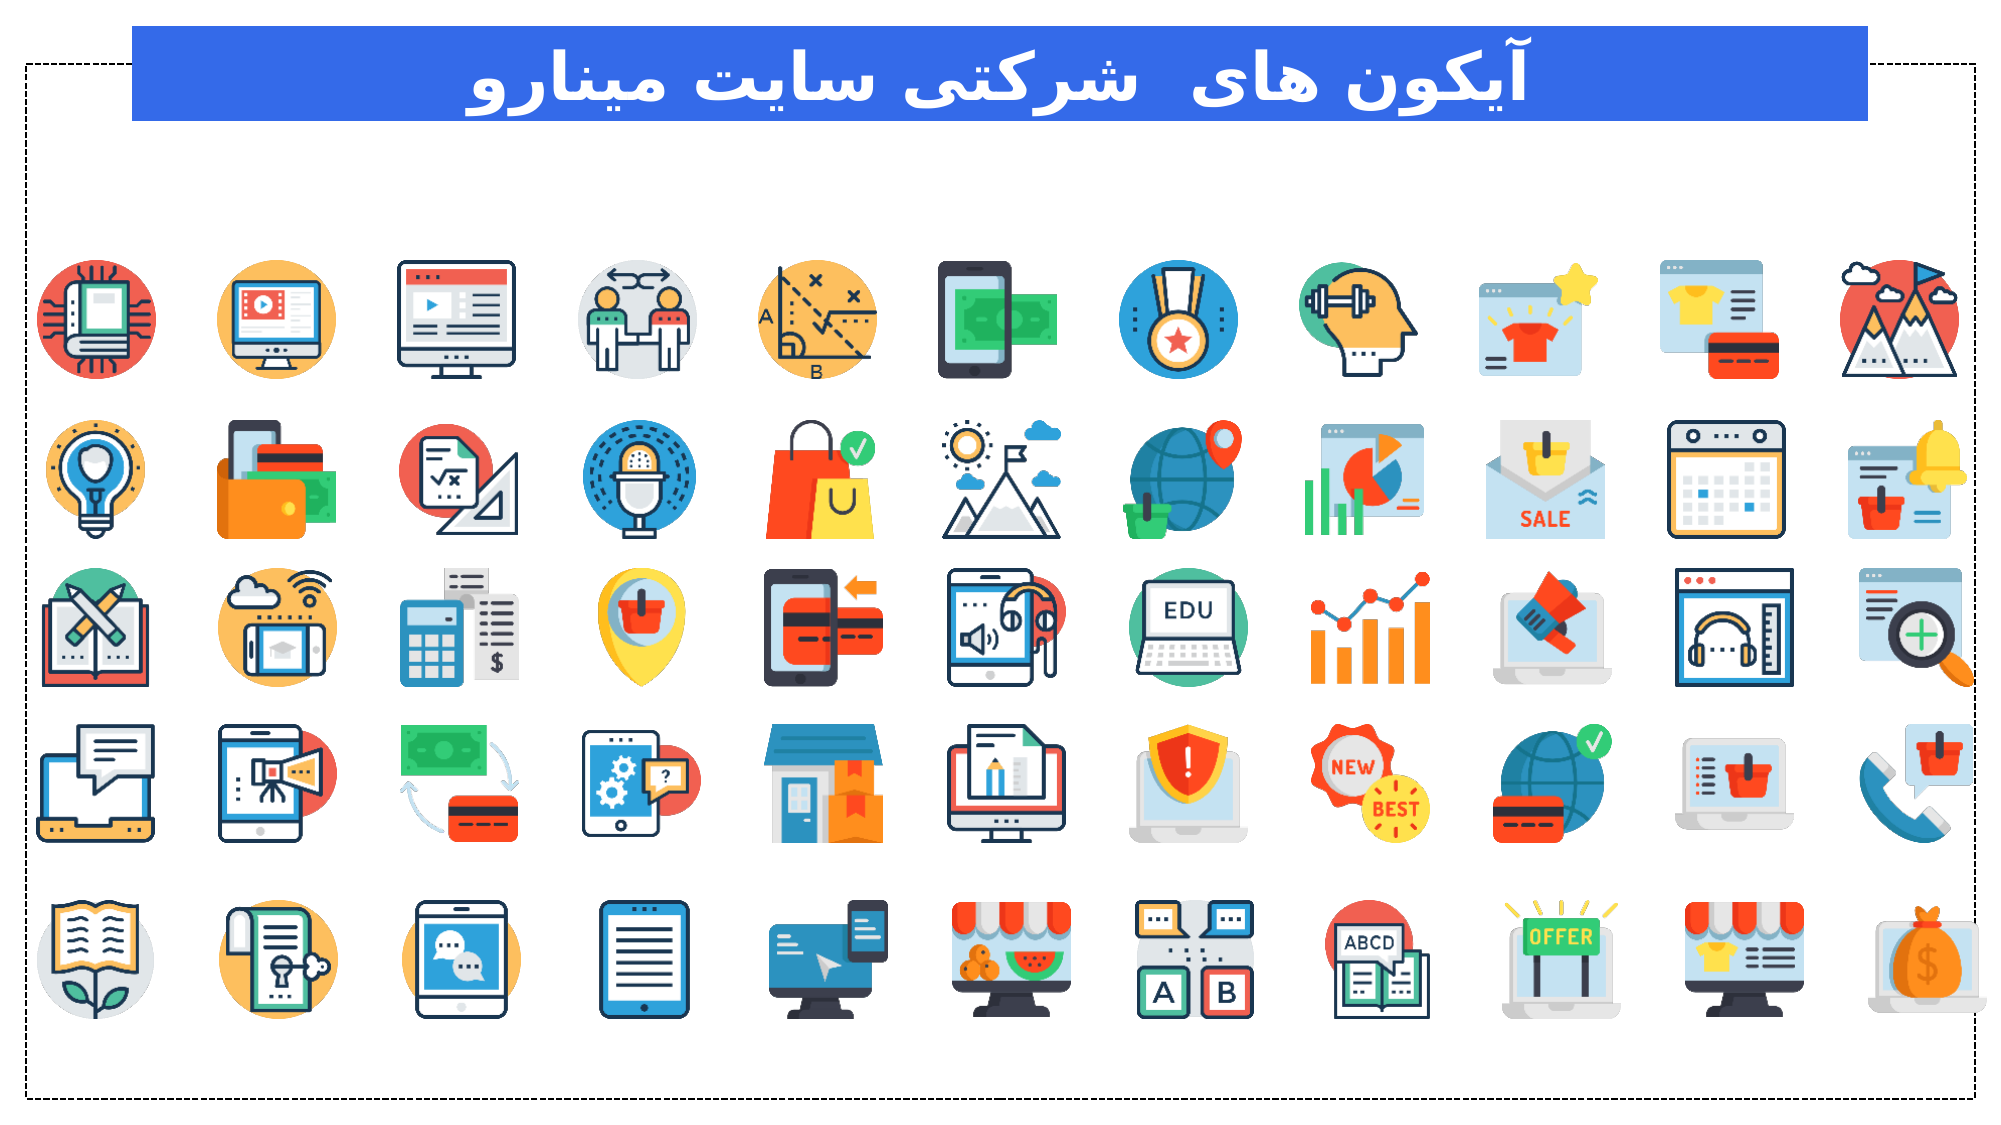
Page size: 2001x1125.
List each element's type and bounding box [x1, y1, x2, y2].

picture [1311, 724, 1430, 843]
picture [769, 900, 888, 1019]
picture [580, 419, 699, 539]
picture [761, 419, 880, 539]
picture [37, 260, 156, 379]
picture [36, 568, 155, 687]
picture [1128, 568, 1248, 687]
picture [1123, 419, 1242, 539]
picture [402, 900, 521, 1019]
picture [36, 900, 155, 1019]
picture [1675, 568, 1794, 687]
picture [582, 724, 701, 843]
picture [1857, 724, 1976, 843]
picture [1840, 260, 1959, 379]
picture [36, 419, 155, 539]
picture [36, 724, 155, 843]
picture [1486, 419, 1605, 539]
picture [217, 260, 336, 379]
picture [942, 419, 1061, 539]
picture [1868, 900, 1987, 1019]
picture [219, 900, 338, 1019]
picture [218, 568, 337, 687]
picture [1479, 260, 1598, 379]
picture [578, 260, 697, 379]
picture [1857, 568, 1976, 687]
picture [1493, 568, 1612, 687]
picture [1660, 260, 1779, 379]
picture [1128, 724, 1248, 843]
picture [218, 724, 337, 843]
picture [217, 419, 336, 539]
picture [1667, 419, 1786, 539]
picture [1501, 900, 1621, 1019]
picture [1304, 419, 1424, 539]
picture [1685, 900, 1804, 1019]
picture [400, 568, 519, 687]
picture [1493, 724, 1612, 843]
picture [1311, 568, 1430, 687]
picture [952, 900, 1071, 1019]
picture [400, 724, 519, 843]
picture [585, 900, 704, 1019]
picture [1135, 900, 1254, 1019]
picture [1119, 260, 1238, 379]
picture [582, 568, 701, 687]
picture [946, 724, 1066, 843]
picture [764, 568, 883, 687]
picture [764, 724, 883, 843]
picture [938, 260, 1057, 379]
picture [1848, 419, 1967, 539]
picture [1675, 724, 1794, 843]
picture [397, 260, 516, 379]
picture [1299, 260, 1418, 379]
picture [758, 260, 877, 379]
picture [399, 419, 518, 539]
picture [1318, 900, 1437, 1019]
picture [946, 568, 1066, 687]
